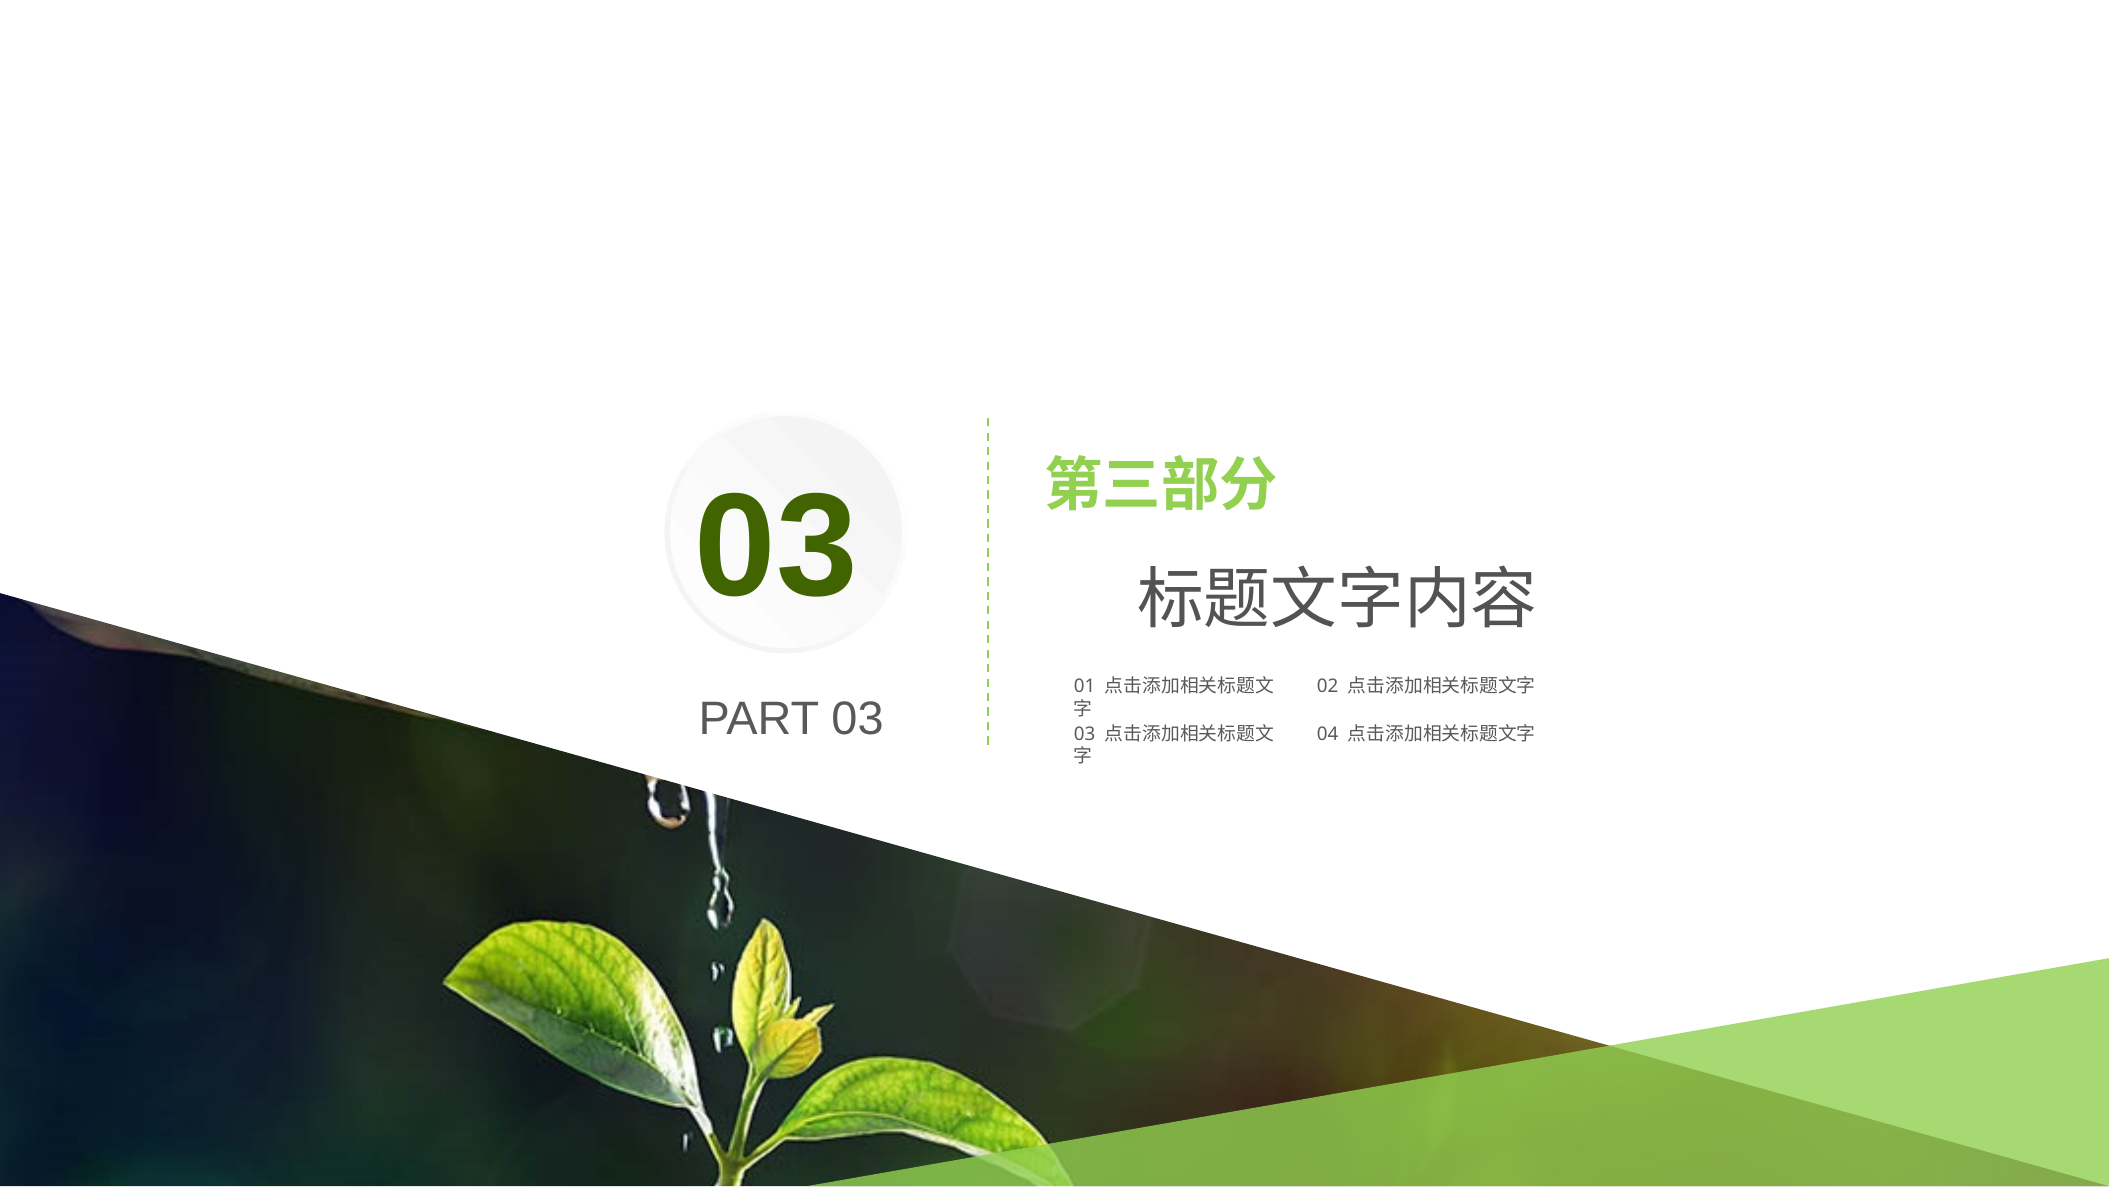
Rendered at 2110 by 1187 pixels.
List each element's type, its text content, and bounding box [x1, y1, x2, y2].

text_box PART 03 [698, 687, 907, 745]
text_box 03 点击添加相关标题文字 [1060, 714, 1306, 774]
text_box [806, 956, 2110, 1187]
text_box 第三部分 标题文字内容 [1010, 439, 1568, 651]
text_box [0, 592, 1608, 1187]
text_box 02 点击添加相关标题文字 [1302, 666, 1560, 704]
text_box 01 点击添加相关标题文字 [1060, 666, 1306, 714]
text_box 04 点击添加相关标题文字 [1302, 714, 1560, 751]
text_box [664, 410, 907, 654]
